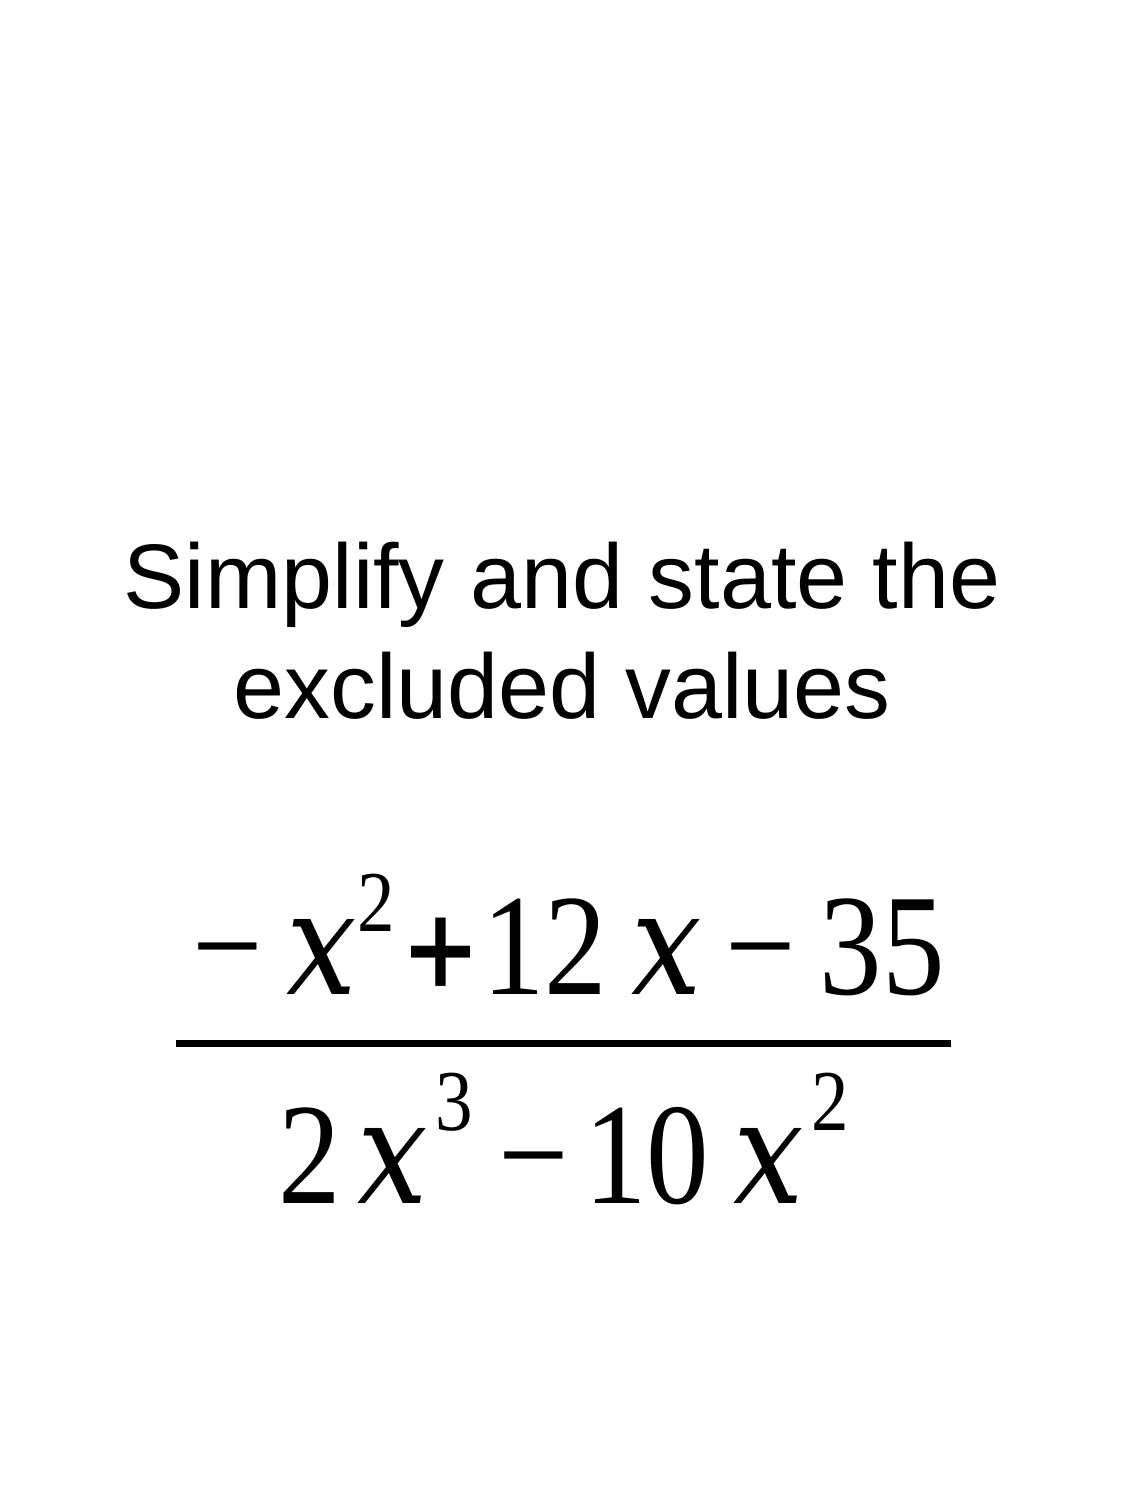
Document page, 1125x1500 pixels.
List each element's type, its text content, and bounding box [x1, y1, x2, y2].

title Simplify and state the excluded values [84, 465, 1041, 788]
